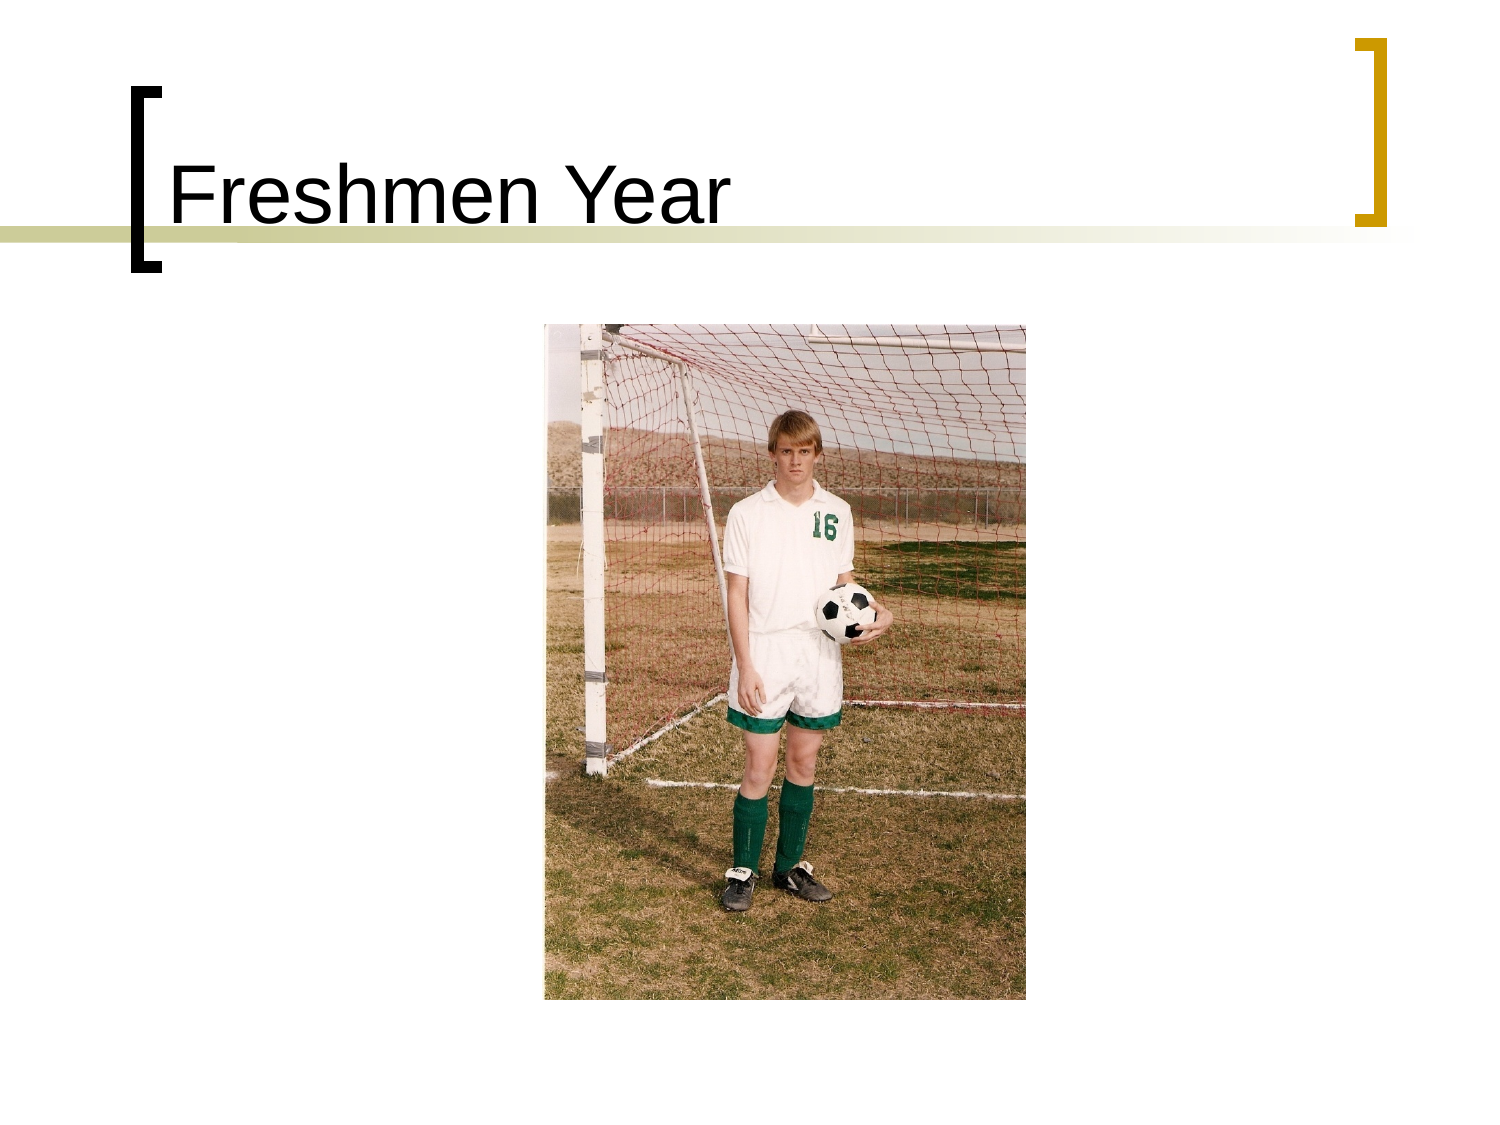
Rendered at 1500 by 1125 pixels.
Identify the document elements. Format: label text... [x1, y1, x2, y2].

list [542, 324, 1026, 1001]
title Freshmen Year [152, 15, 1328, 248]
